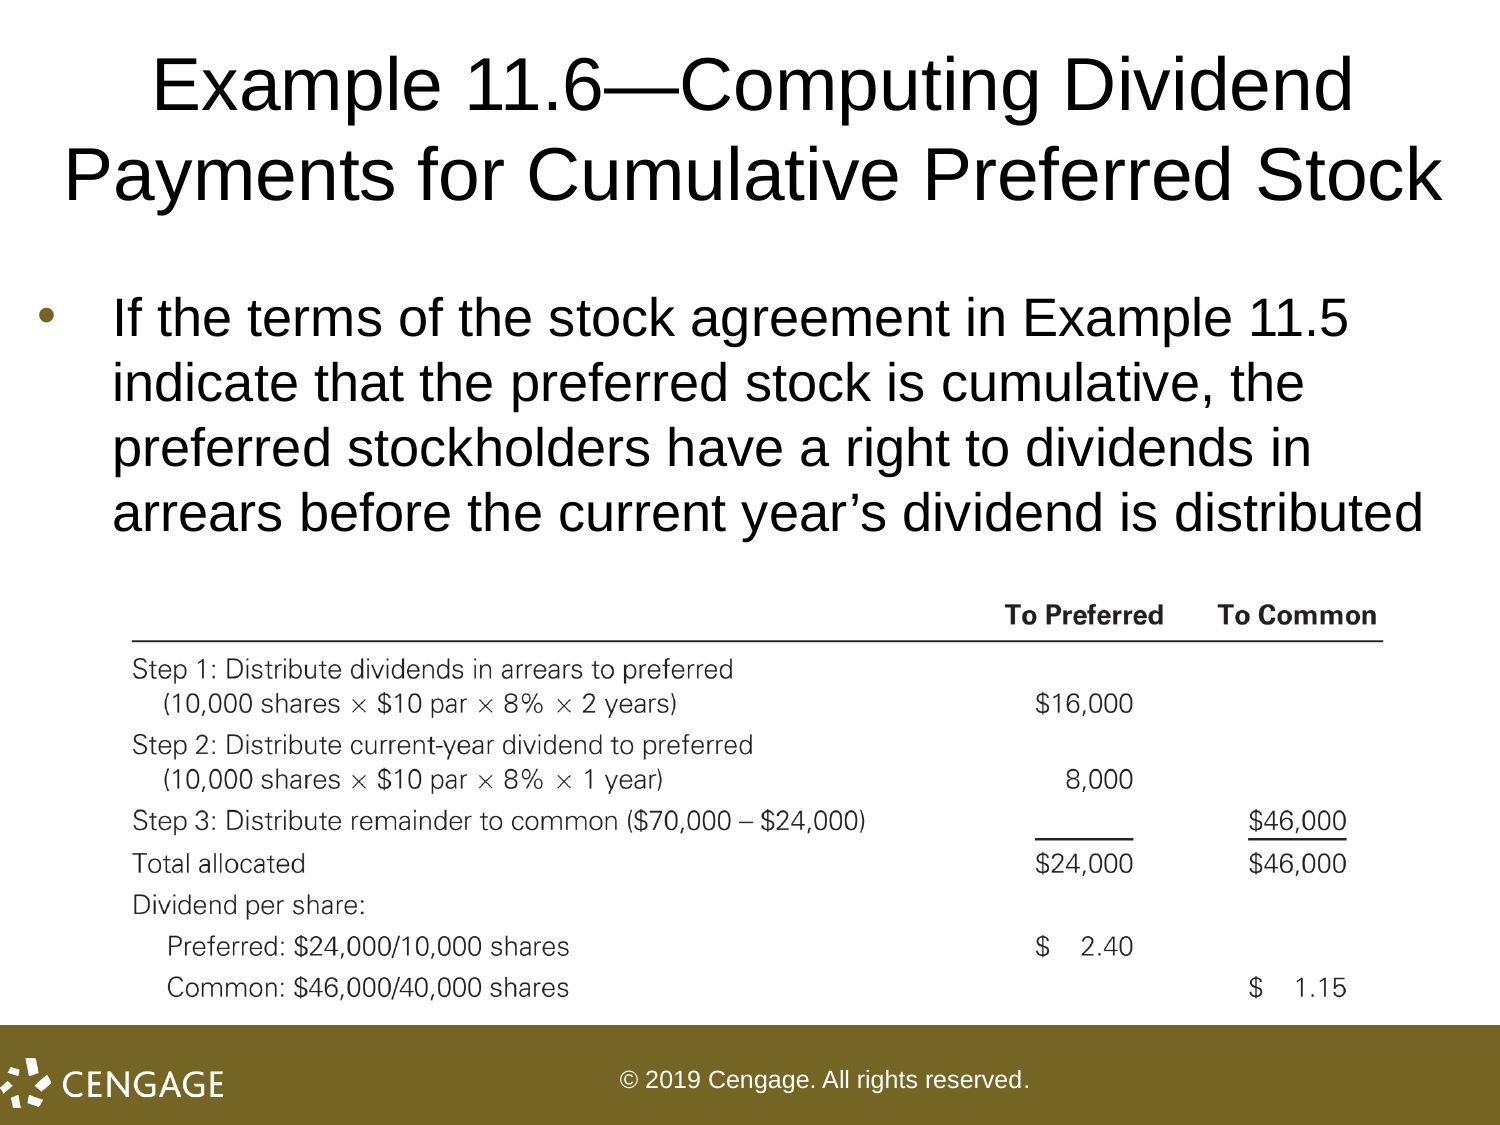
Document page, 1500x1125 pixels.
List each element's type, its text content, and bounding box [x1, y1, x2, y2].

picture [0, 1058, 223, 1108]
title Example 11.6—Computing Dividend Payments for Cumulative Preferred Stock [33, 20, 1475, 232]
list If the terms of the stock agreement in Example 11.5 indicate that the preferred stock is cumulative, the preferred stockholders have a right to dividends in arrears before the current year’s dividend is distributed [22, 274, 1478, 552]
picture [113, 596, 1387, 1013]
